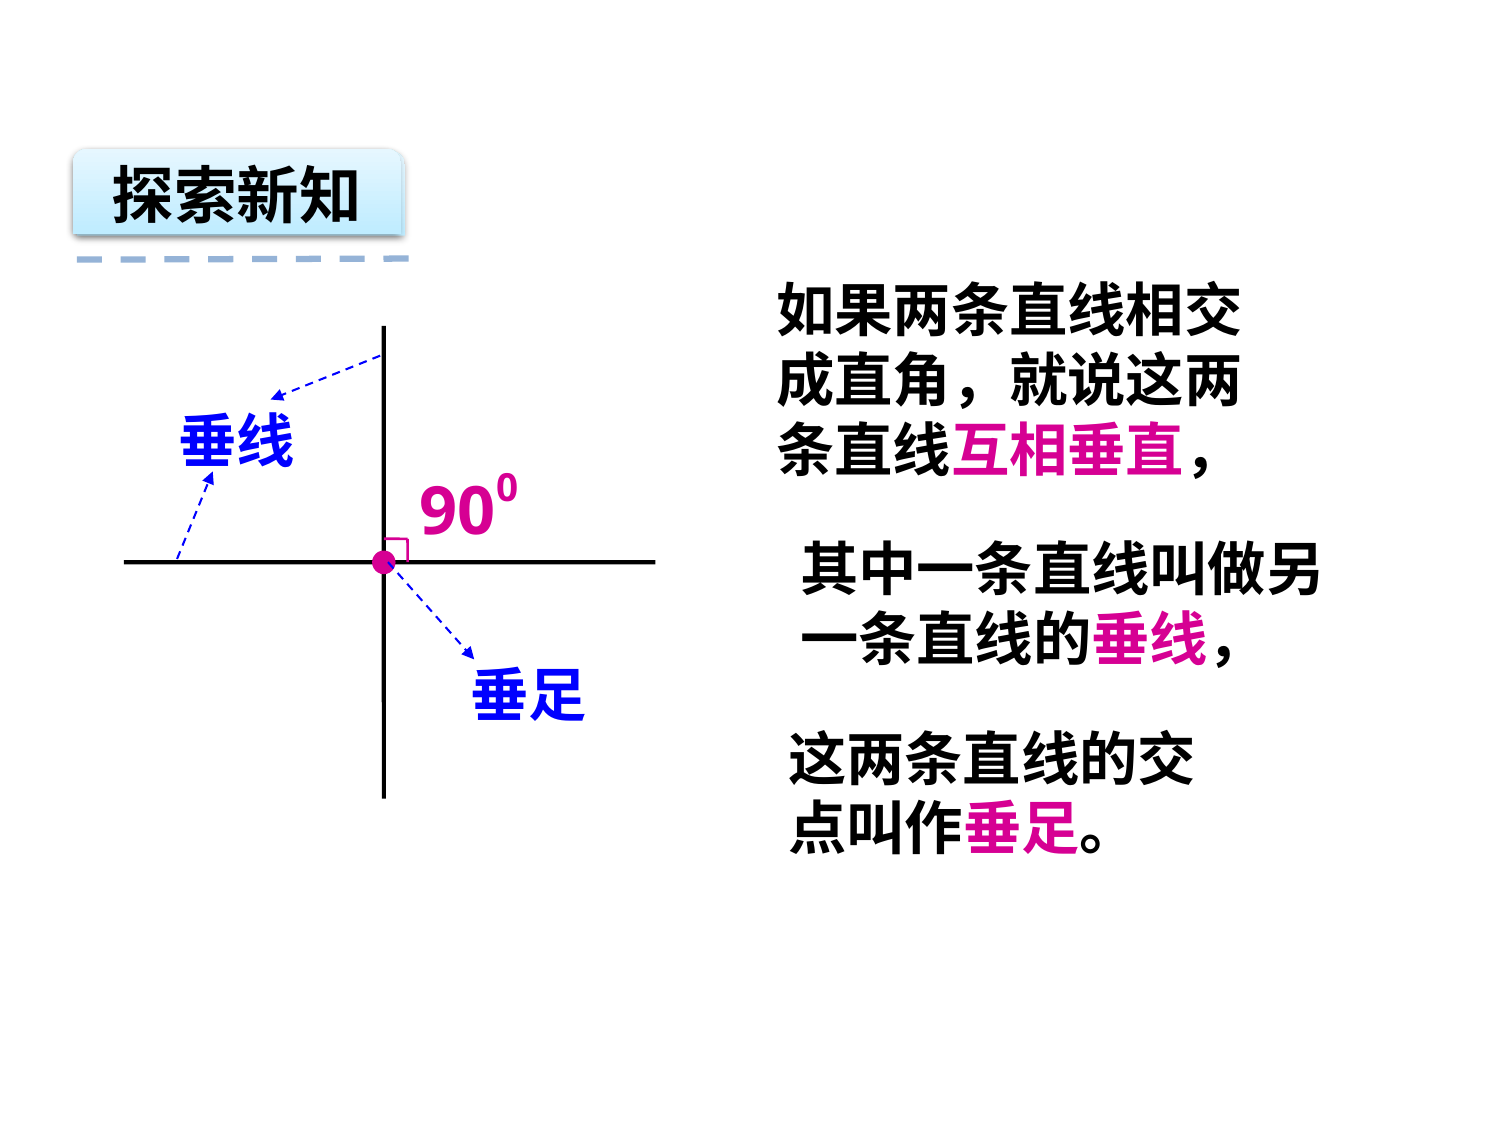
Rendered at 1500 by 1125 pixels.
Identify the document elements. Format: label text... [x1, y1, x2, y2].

text_box 这两条直线的交点叫作垂足。 [773, 714, 1258, 869]
text_box [205, 482, 214, 487]
text_box [372, 552, 392, 575]
text_box 垂线 [164, 396, 311, 482]
text_box 其中一条直线叫做另一条直线的垂线， [785, 525, 1341, 680]
text_box [273, 389, 288, 396]
text_box 垂足 [455, 650, 602, 736]
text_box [383, 455, 529, 563]
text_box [76, 150, 417, 260]
text_box 如果两条直线相交成直角，就说这两条直线互相垂直， [761, 265, 1270, 491]
text_box [461, 645, 472, 650]
